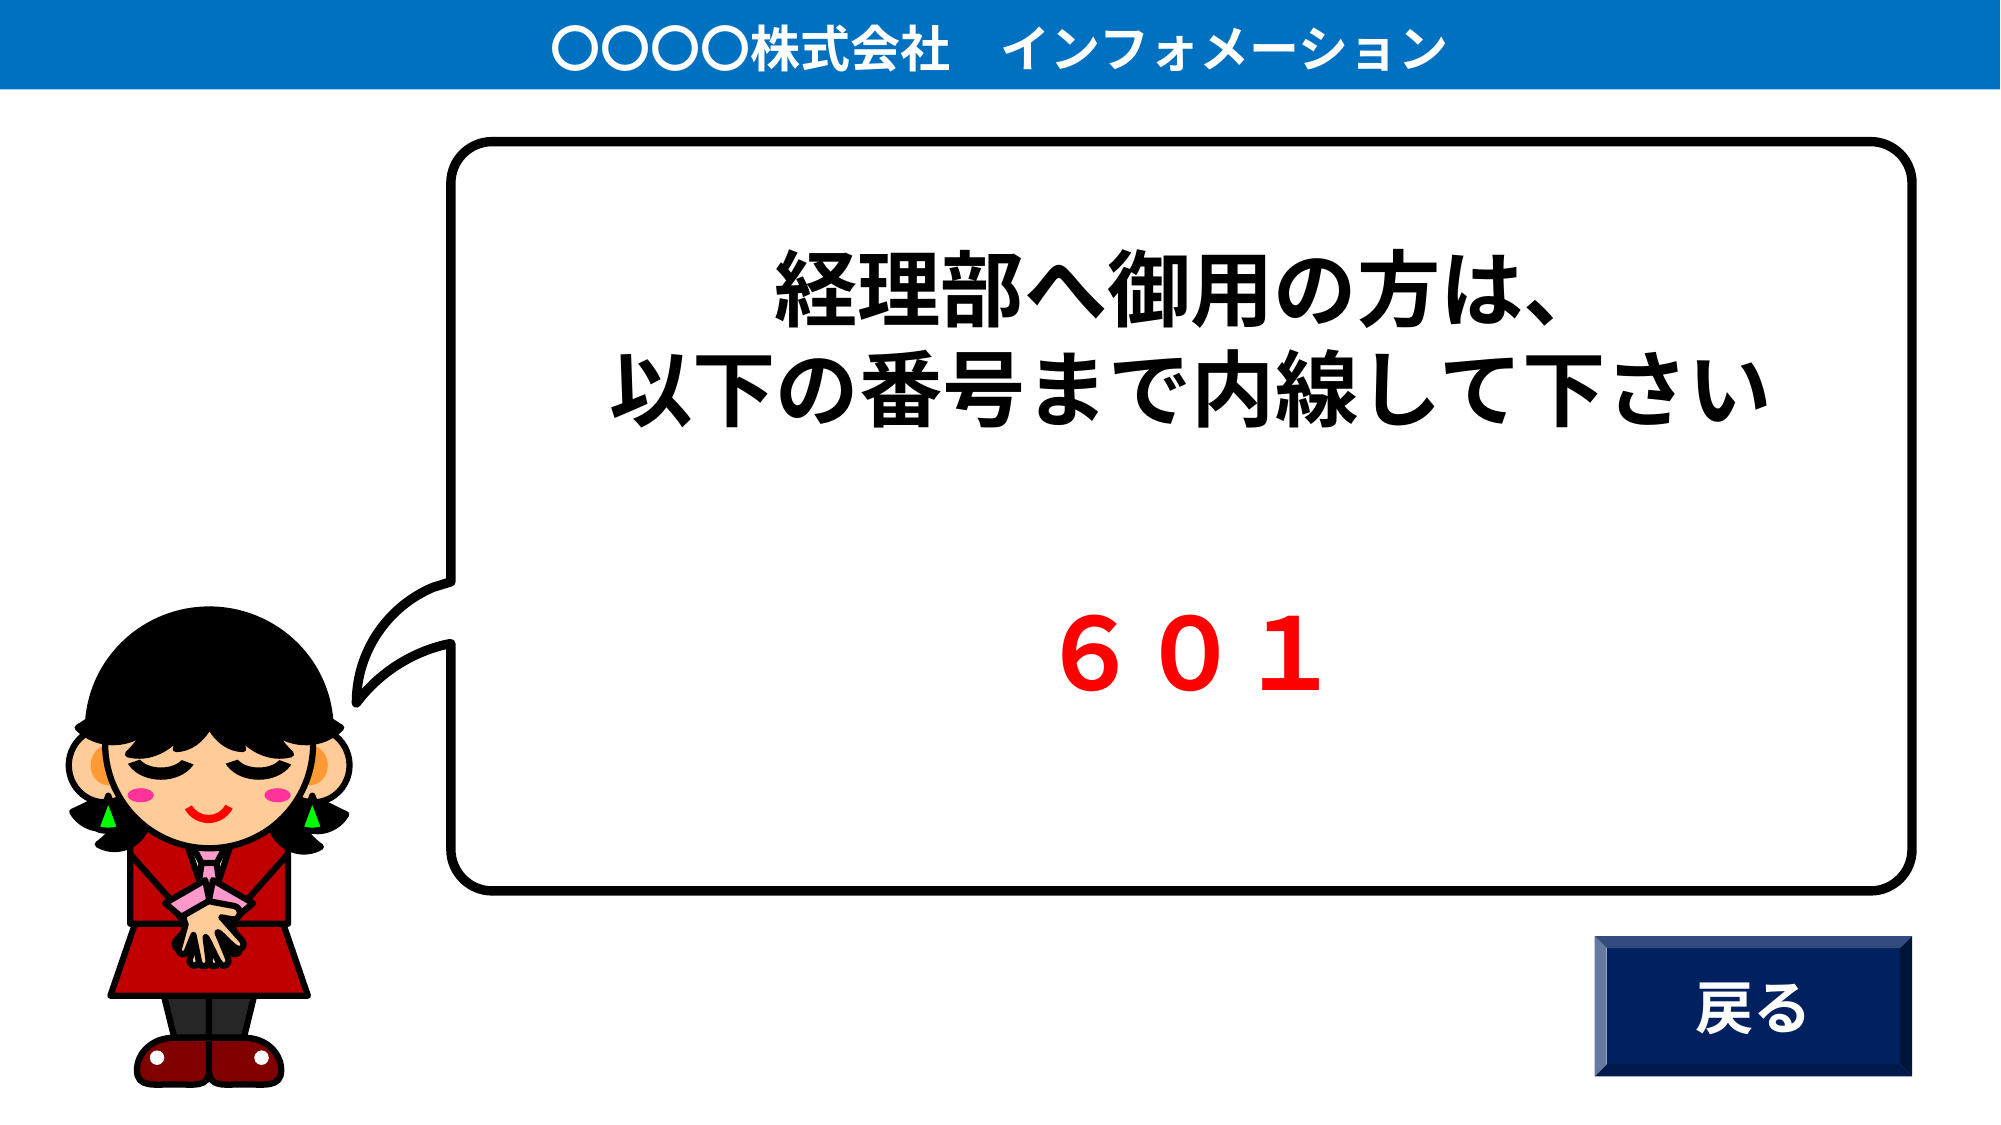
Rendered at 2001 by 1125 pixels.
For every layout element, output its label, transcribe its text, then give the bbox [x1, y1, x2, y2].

text_box 経理部へ御用の方は、 以下の番号まで内線して下さい [594, 229, 1788, 445]
text_box 〇〇〇〇株式会社 インフォメーション [0, 0, 2000, 90]
text_box ６０１ [1025, 583, 1356, 718]
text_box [68, 609, 350, 1085]
text_box [356, 141, 1913, 891]
text_box 戻る [1594, 936, 1913, 1077]
